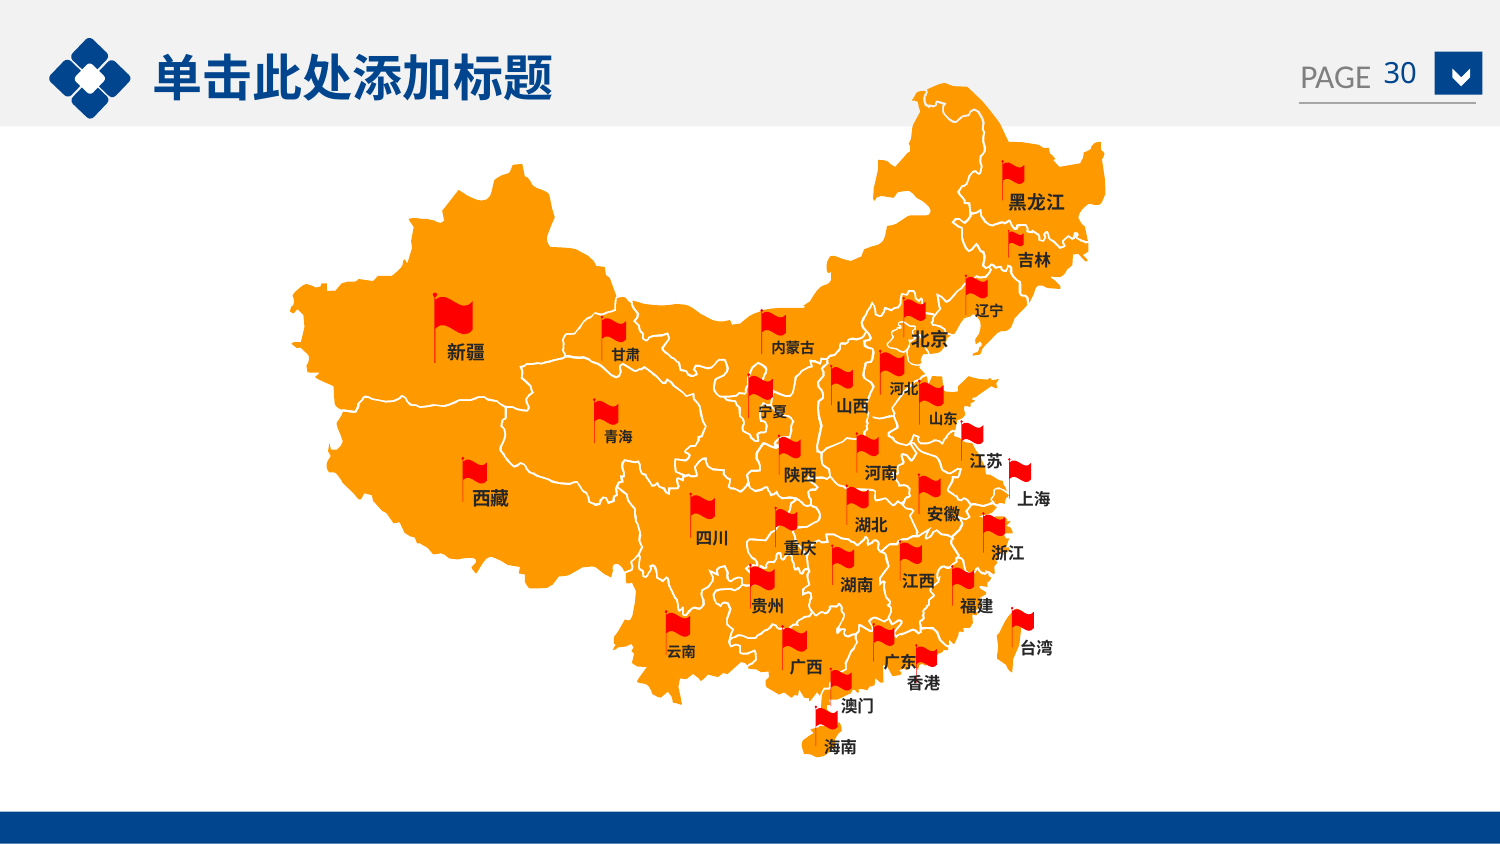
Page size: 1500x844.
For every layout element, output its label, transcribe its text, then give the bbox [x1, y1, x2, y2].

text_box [680, 492, 745, 557]
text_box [651, 609, 712, 669]
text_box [874, 349, 935, 406]
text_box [1001, 457, 1067, 518]
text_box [993, 159, 1081, 222]
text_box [824, 544, 890, 604]
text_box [911, 472, 976, 533]
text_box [456, 456, 526, 518]
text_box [588, 397, 649, 454]
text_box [839, 484, 904, 544]
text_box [755, 308, 831, 365]
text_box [891, 643, 956, 701]
slide_number 30 [1364, 51, 1437, 97]
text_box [913, 379, 974, 436]
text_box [289, 82, 1106, 758]
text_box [825, 667, 890, 725]
text_box 单击此处添加标题 [137, 38, 568, 114]
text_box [896, 296, 965, 359]
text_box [959, 274, 1020, 328]
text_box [954, 419, 1019, 480]
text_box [768, 434, 833, 494]
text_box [893, 540, 951, 600]
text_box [768, 506, 833, 566]
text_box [944, 564, 1010, 625]
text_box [820, 364, 886, 424]
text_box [808, 705, 873, 765]
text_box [849, 431, 914, 492]
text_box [432, 292, 502, 372]
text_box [1002, 229, 1067, 279]
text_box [1004, 606, 1069, 666]
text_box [868, 622, 933, 666]
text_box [774, 624, 839, 686]
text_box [595, 315, 657, 372]
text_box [735, 563, 801, 625]
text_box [52, 41, 127, 115]
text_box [975, 511, 1041, 572]
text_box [742, 372, 803, 429]
